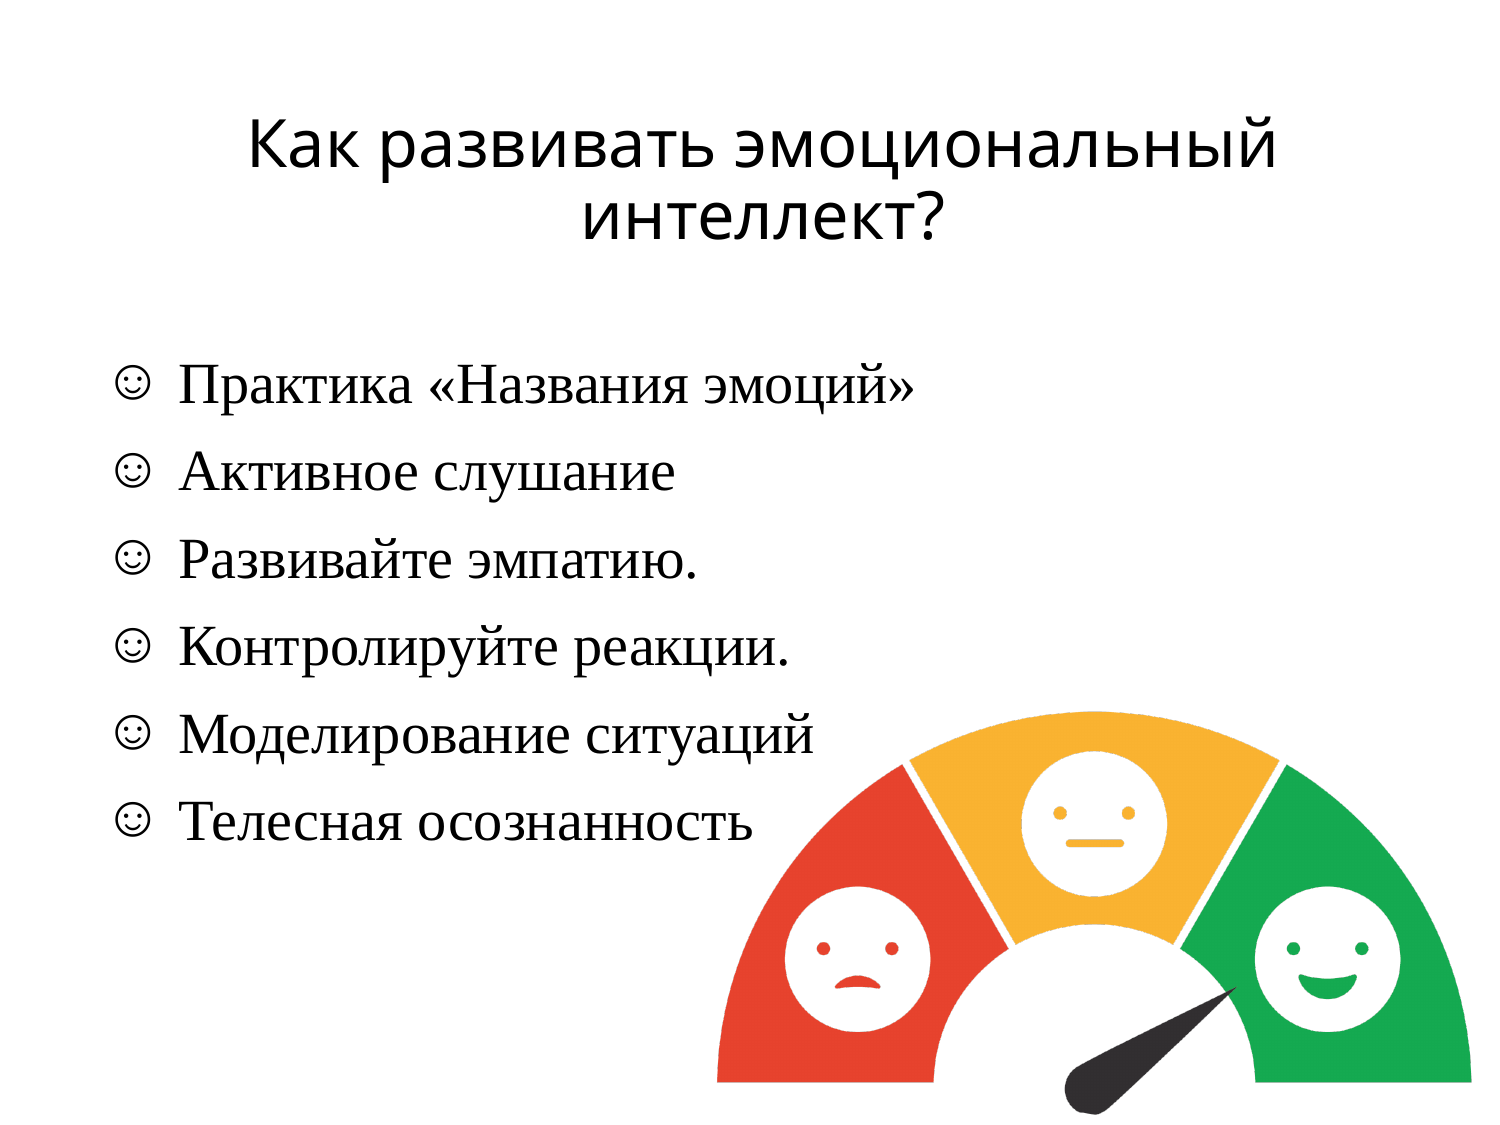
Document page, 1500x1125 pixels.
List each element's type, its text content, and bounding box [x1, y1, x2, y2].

title Как развивать эмоциональный интеллект? [116, 73, 1411, 291]
text_box Практика «Названия эмоций» Активное слушание Развивайте эмпатию. Контролируйте реакции. Моделирование ситуаций Телесная осознанность [88, 320, 1141, 860]
picture [671, 614, 1500, 1118]
